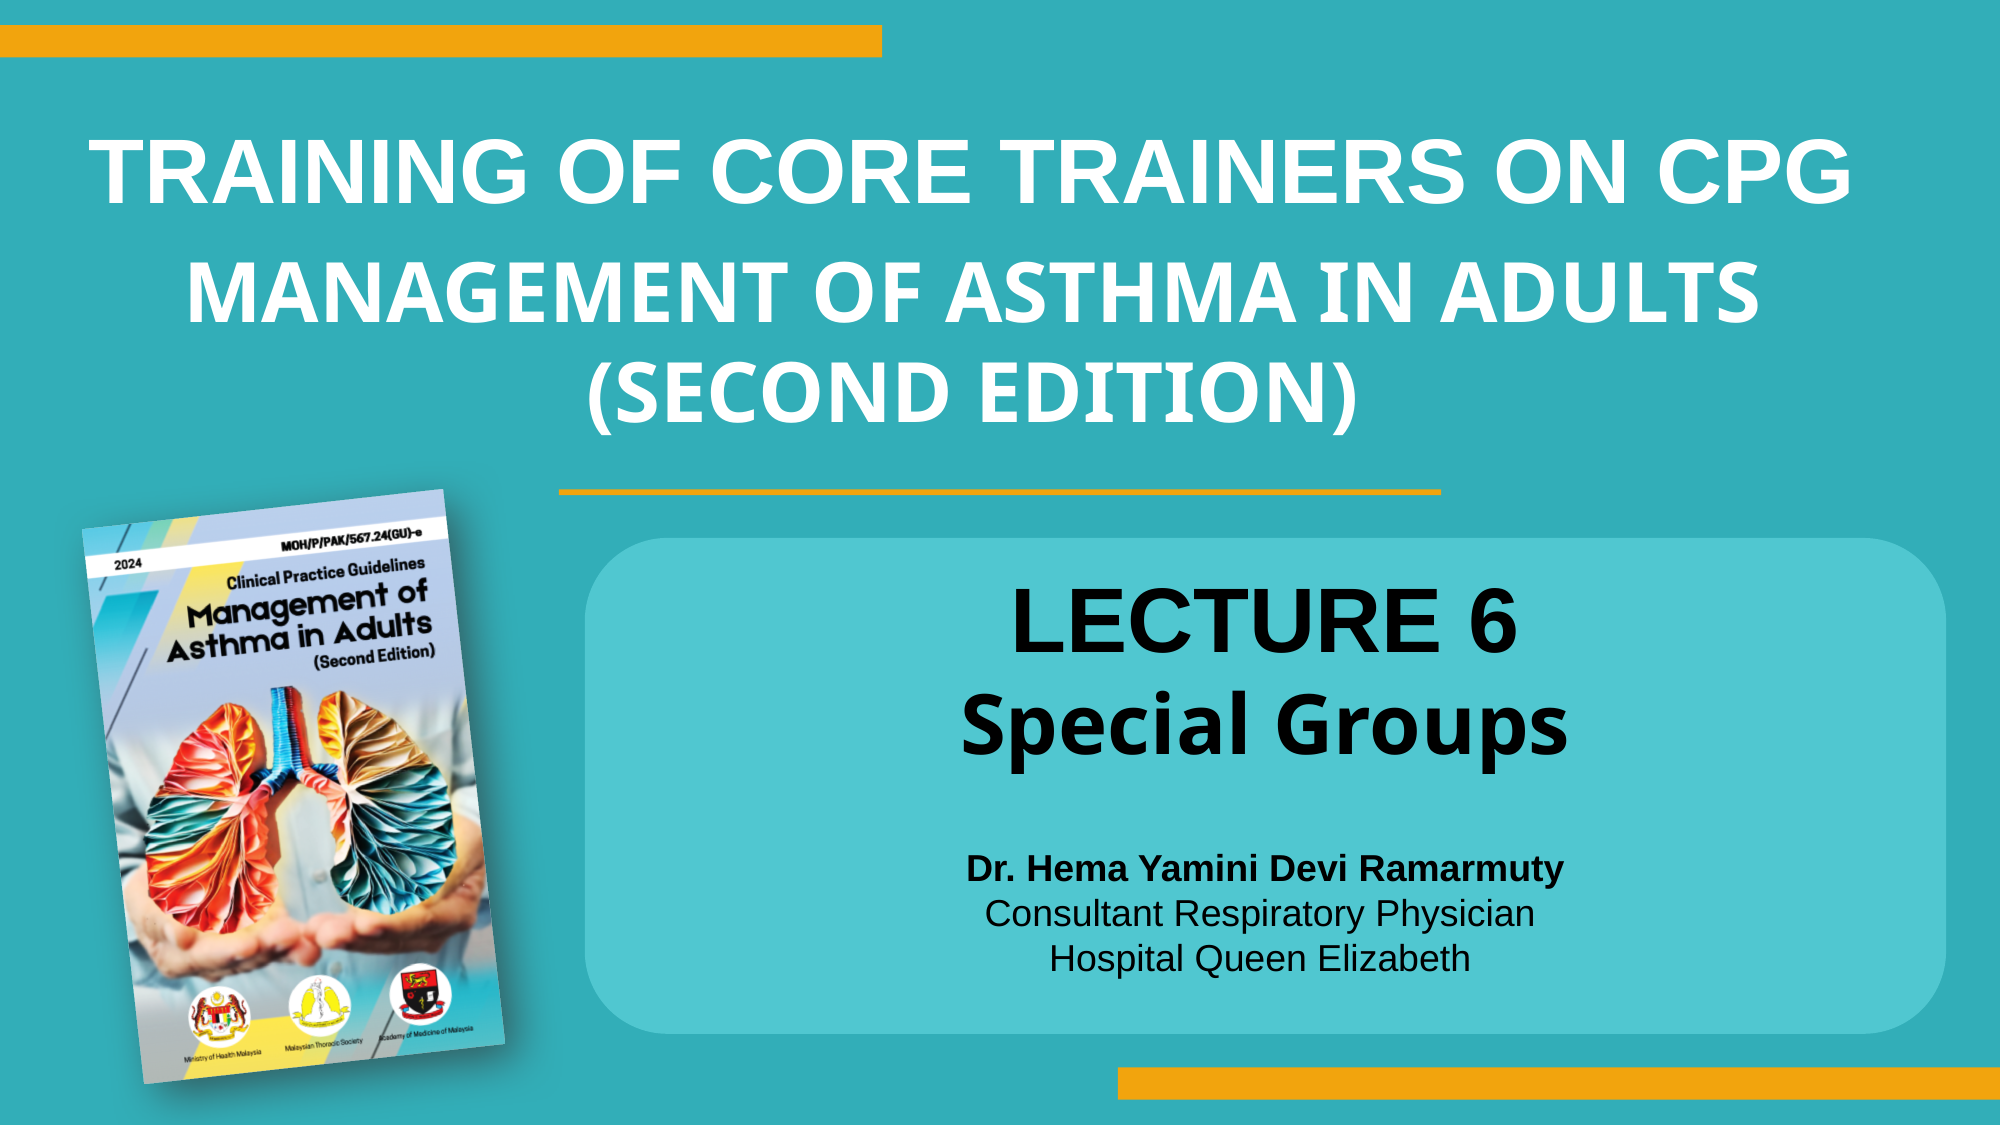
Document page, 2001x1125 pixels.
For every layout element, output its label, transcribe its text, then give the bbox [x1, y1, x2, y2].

text_box [557, 487, 1443, 497]
list LECTURE 6 Special Groups [686, 510, 1845, 822]
text_box [1116, 1065, 2000, 1102]
text_box Dr. Hema Yamini Devi Ramarmuty Consultant Respiratory Physician Hospital Queen Elizabeth [898, 836, 1633, 987]
text_box [582, 535, 1949, 1036]
list TRAINING OF CORE TRAINERS ON CPG MANAGEMENT OF ASTHMA IN ADULTS (SECOND EDITION) [61, 119, 1885, 432]
text_box [0, 23, 884, 60]
picture [83, 489, 505, 1084]
